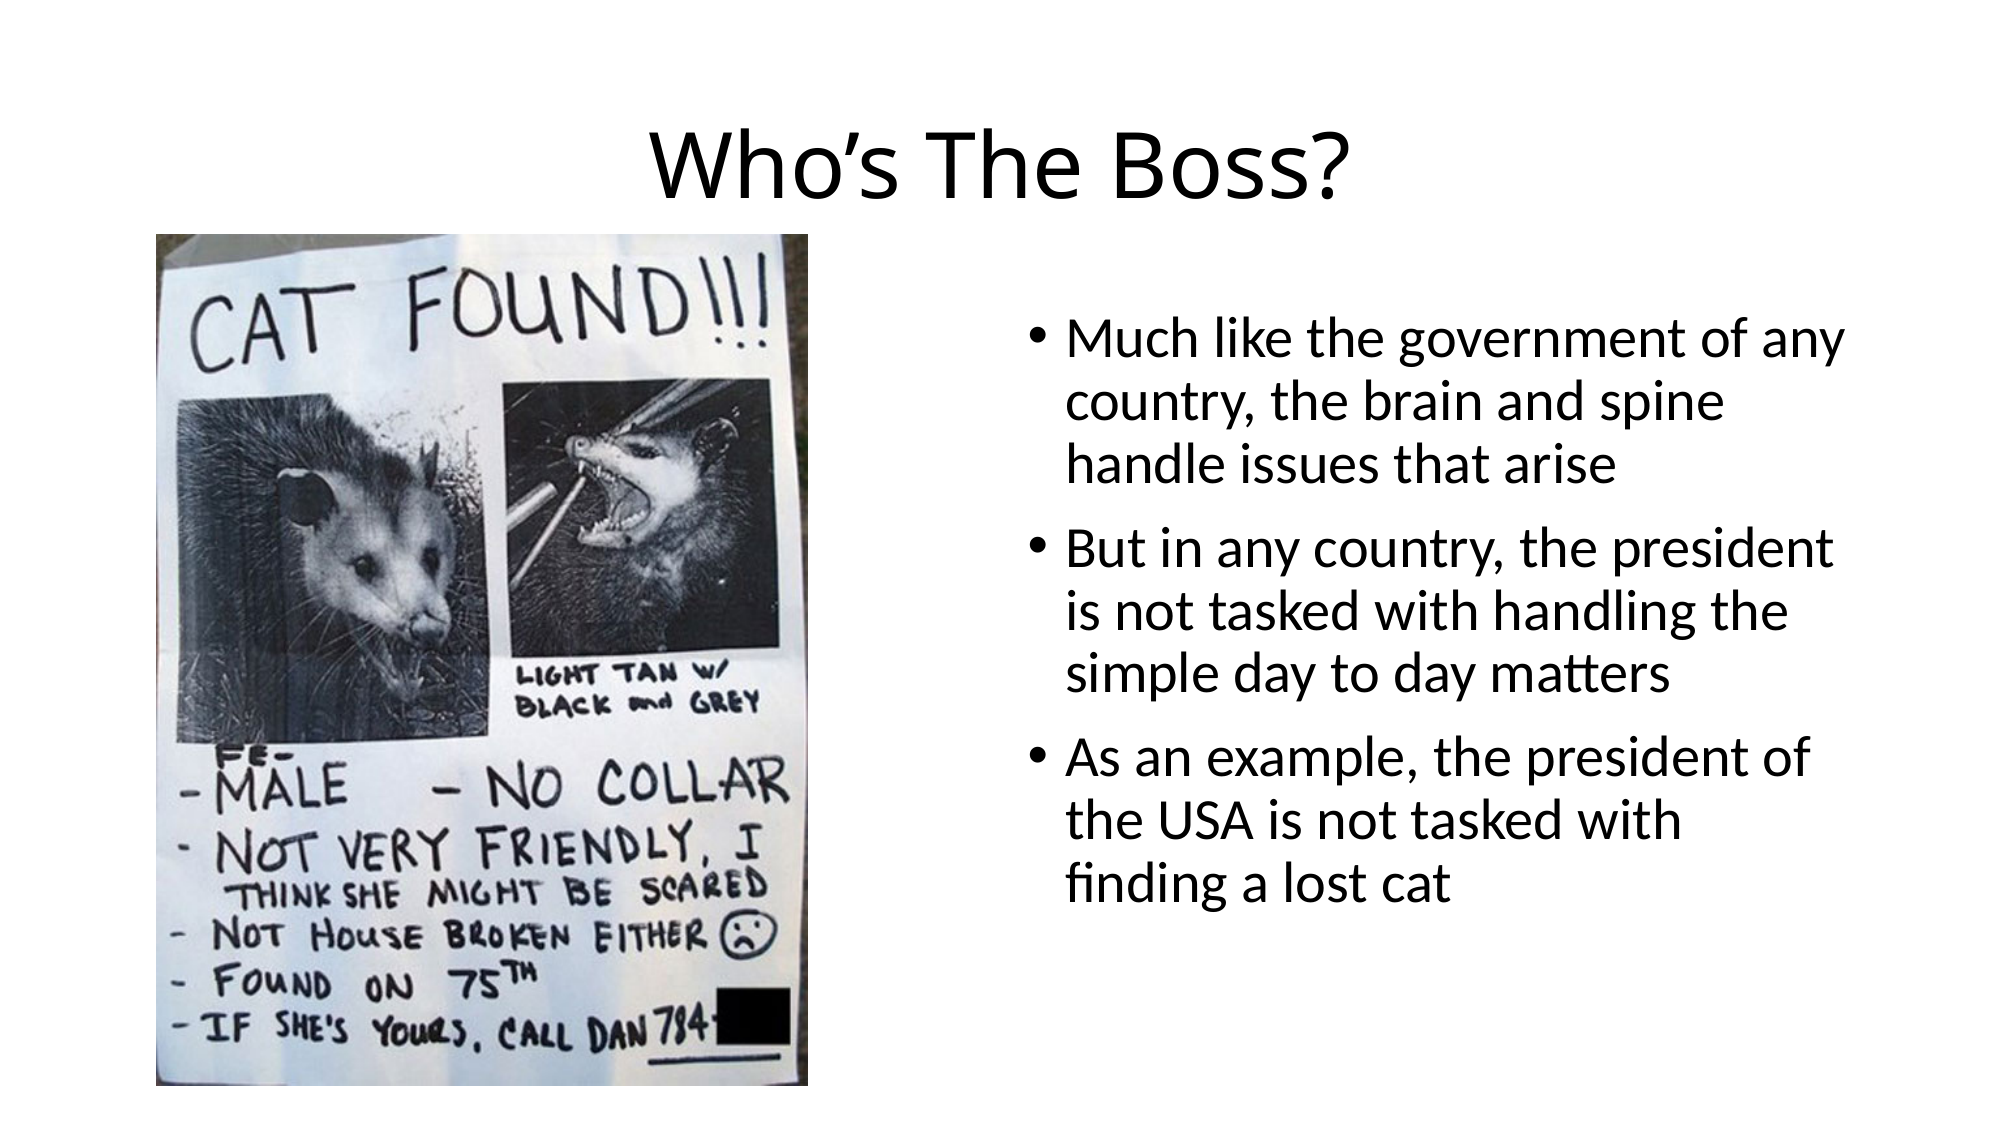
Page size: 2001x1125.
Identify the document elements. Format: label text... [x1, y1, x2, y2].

title Who’s The Boss? [137, 59, 1863, 278]
picture [155, 234, 809, 1086]
list Much like the government of any country, the brain and spine handle issues that arise But in any country, the president is not tasked with handling the simple day to day matters As an example, the president of the USA is not tasked with finding a lost cat [1012, 299, 1863, 1014]
